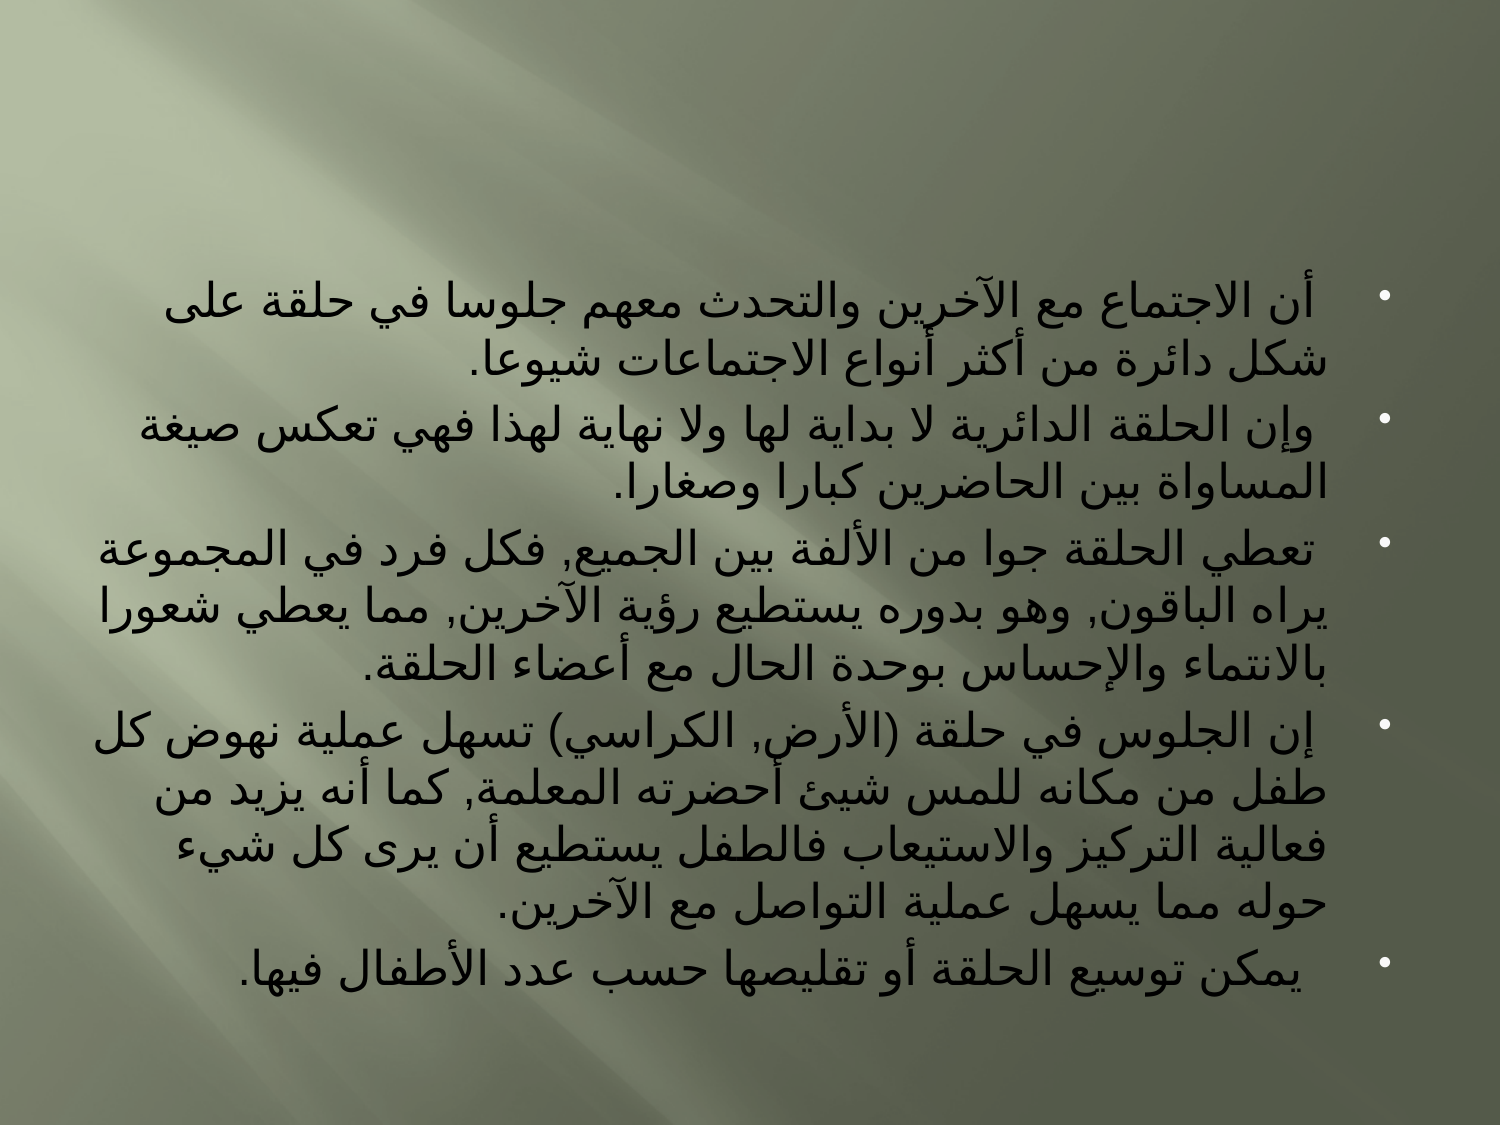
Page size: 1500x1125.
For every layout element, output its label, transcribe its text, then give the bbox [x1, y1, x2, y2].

list أن الاجتماع مع الآخرين والتحدث معهم جلوسا في حلقة على شكل دائرة من أكثر أنواع الاجتماعات شيوعا. وإن الحلقة الدائرية لا بداية لها ولا نهاية لهذا فهي تعكس صيغة المساواة بين الحاضرين كبارا وصغارا. تعطي الحلقة جوا من الألفة بين الجميع, فكل فرد في المجموعة يراه الباقون, وهو بدوره يستطيع رؤية الآخرين, مما يعطي شعورا بالانتماء والإحساس بوحدة الحال مع أعضاء الحلقة. إن الجلوس في حلقة (الأرض, الكراسي) تسهل عملية نهوض كل طفل من مكانه للمس شيئ أحضرته المعلمة, كما أنه يزيد من فعالية التركيز والاستيعاب فالطفل يستطيع أن يرى كل شيء حوله مما يسهل عملية التواصل مع الآخرين. يمكن توسيع الحلقة أو تقليصها حسب عدد الأطفال فيها. [74, 262, 1426, 1036]
